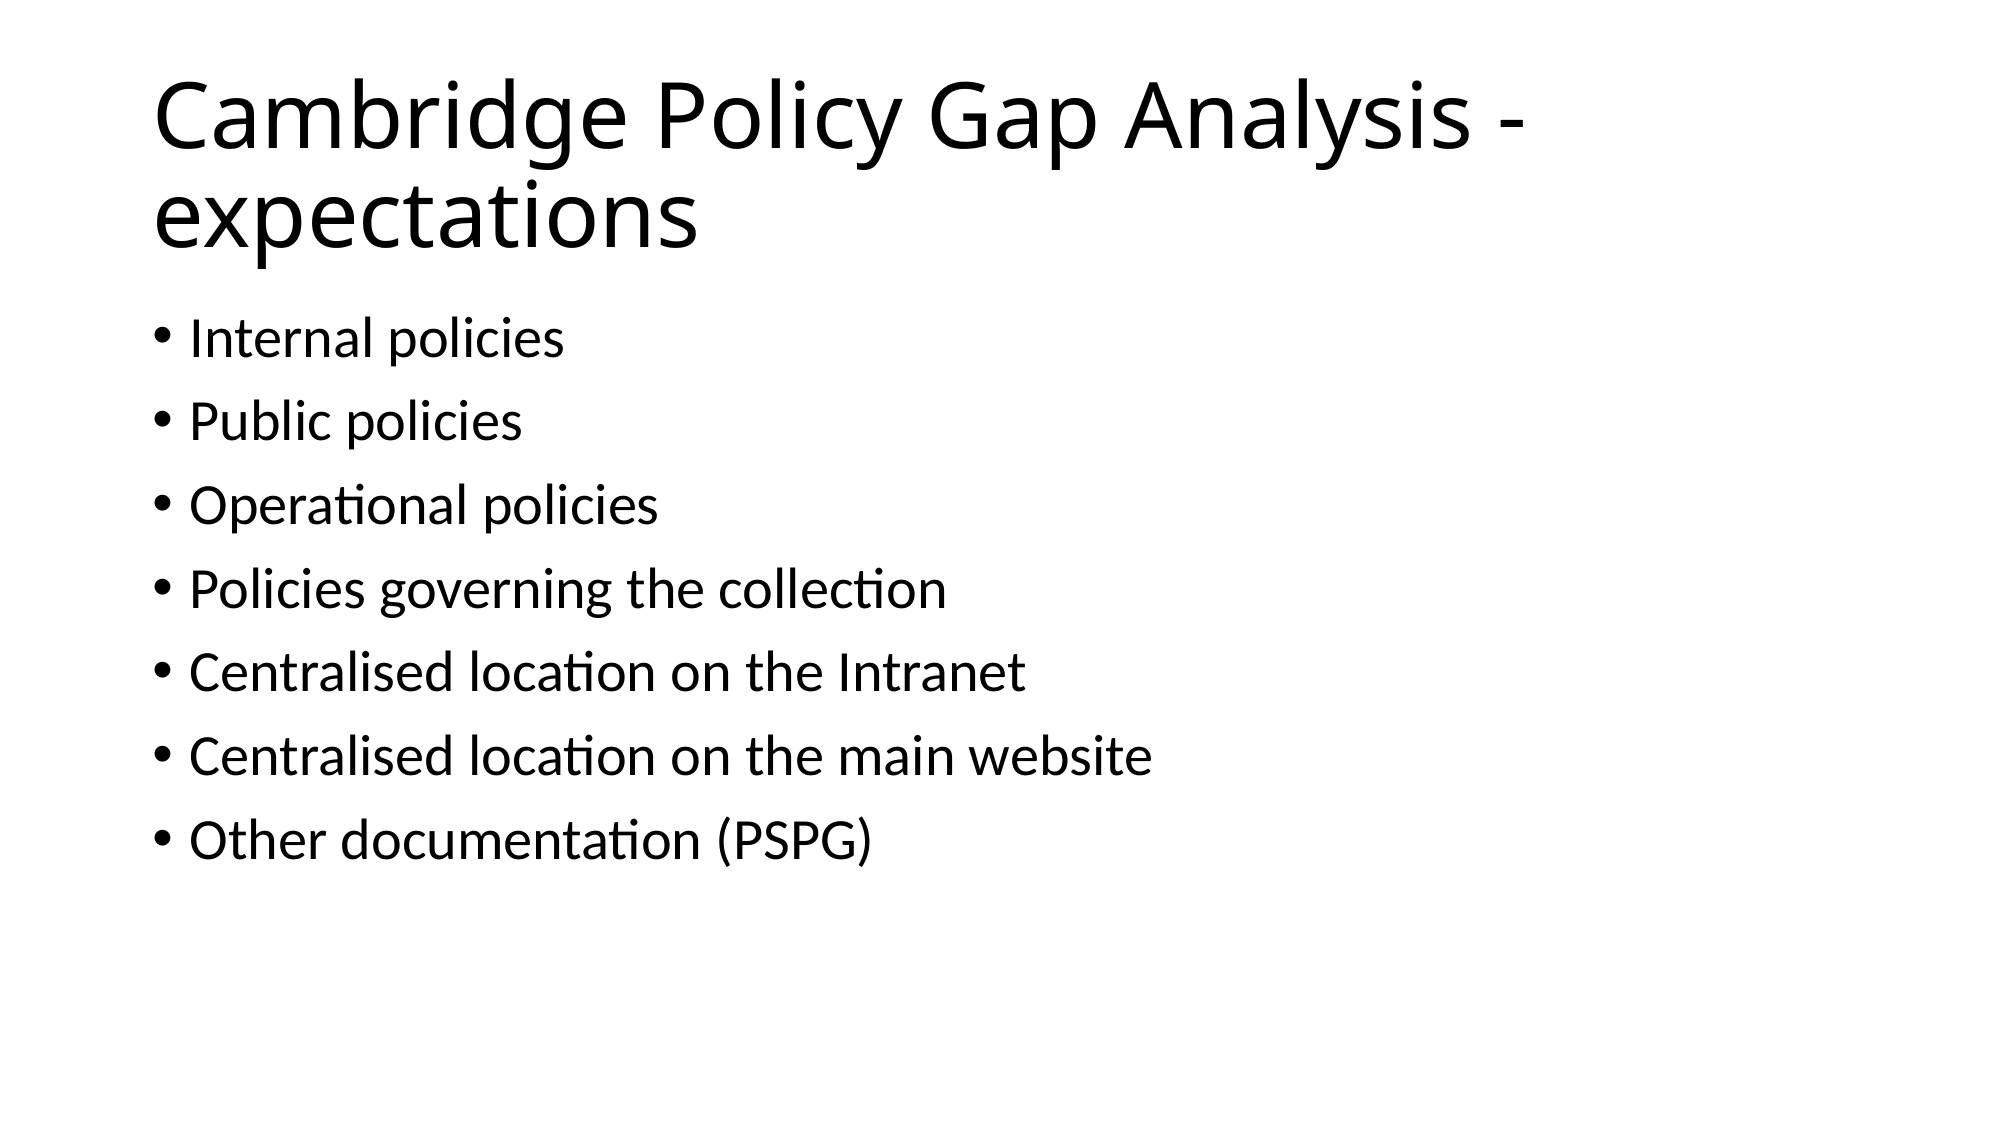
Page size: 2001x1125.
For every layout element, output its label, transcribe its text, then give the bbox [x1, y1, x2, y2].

title Cambridge Policy Gap Analysis - expectations [137, 59, 1863, 278]
list Internal policies Public policies Operational policies Policies governing the collection Centralised location on the Intranet Centralised location on the main website Other documentation (PSPG) [137, 299, 1863, 1014]
